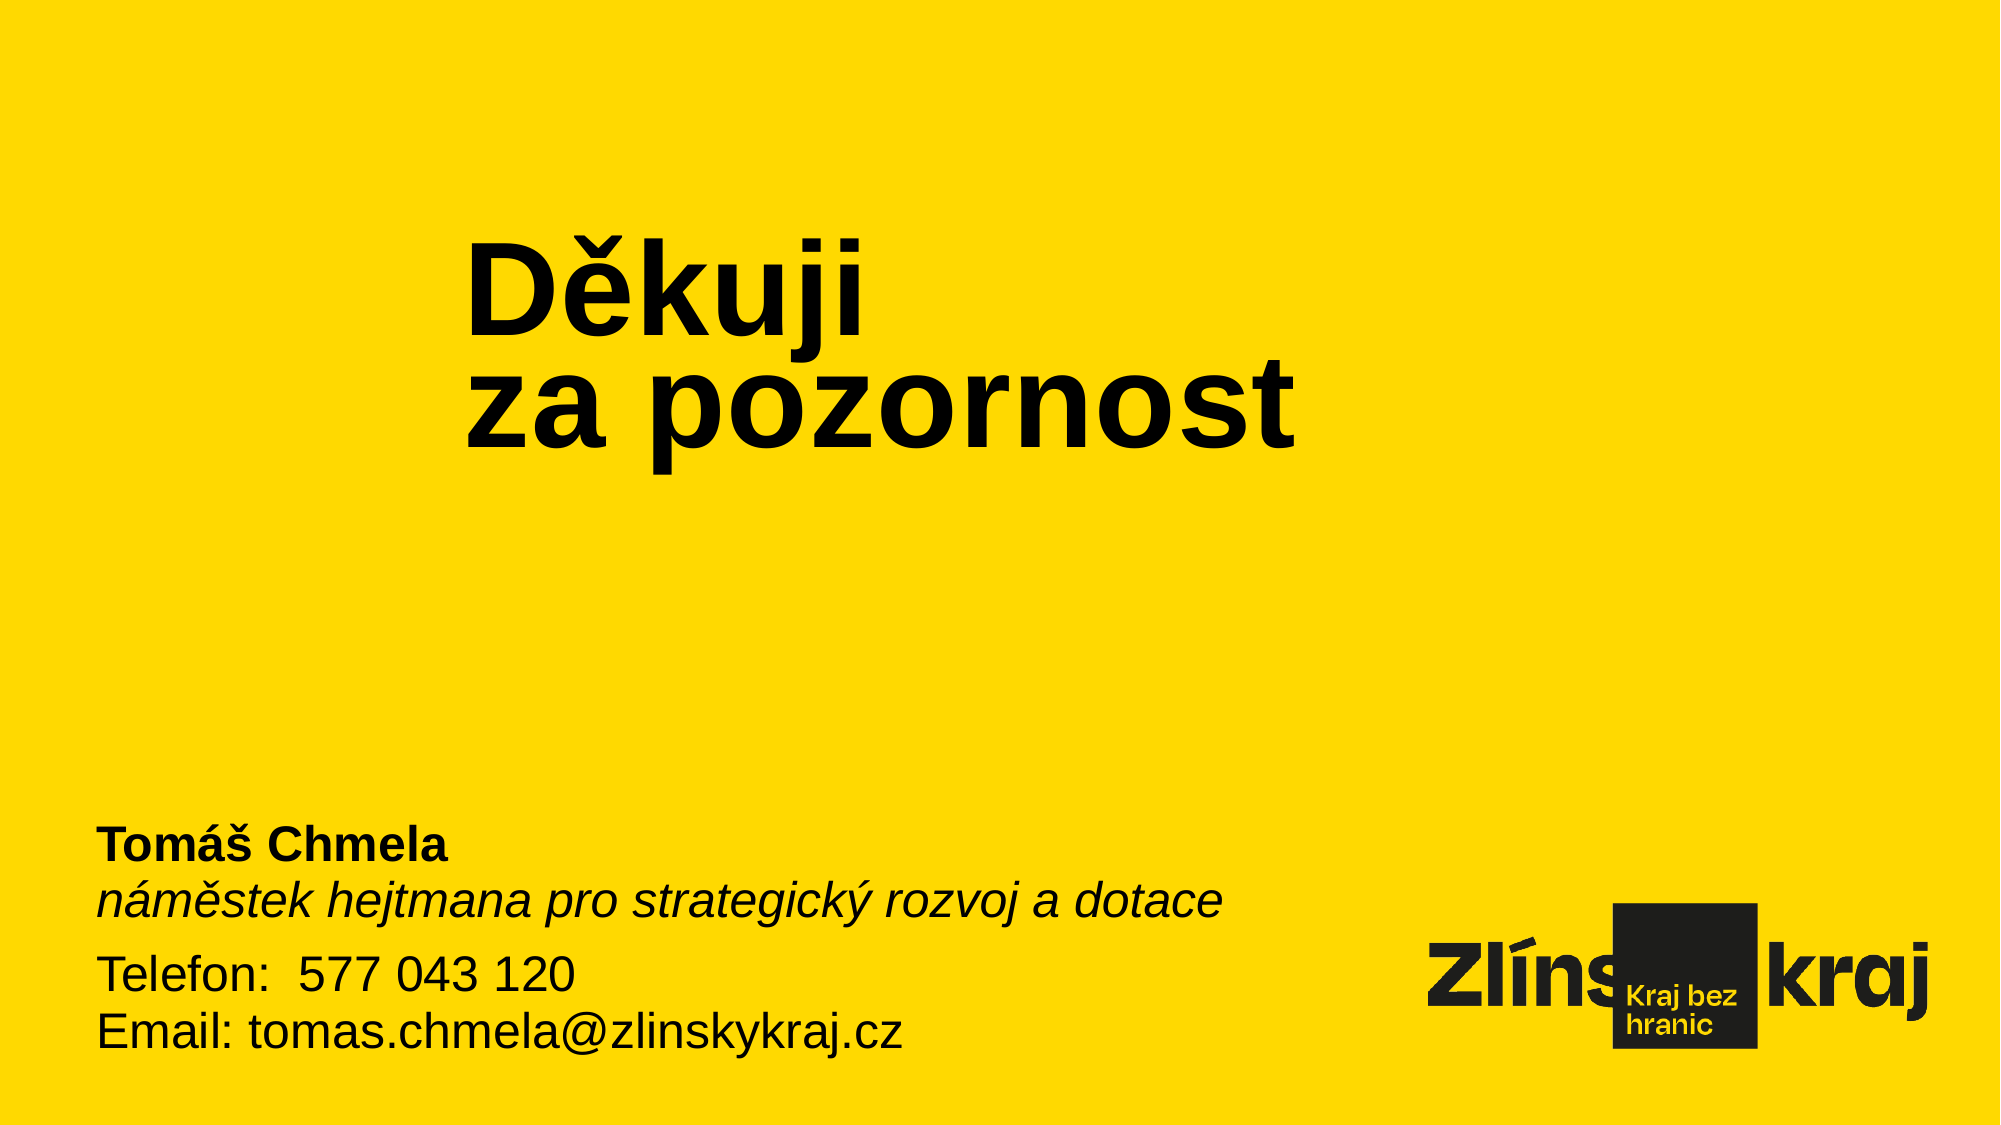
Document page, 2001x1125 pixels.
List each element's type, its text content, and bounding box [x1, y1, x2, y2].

subtitle Tomáš Chmela náměstek hejtmana pro strategický rozvoj a dotace Telefon: 577 043 120 Email: tomas.chmela@zlinskykraj.cz [81, 791, 1582, 1063]
picture [1582, 903, 1928, 1049]
title Děkuji za pozornost [448, 70, 1938, 567]
